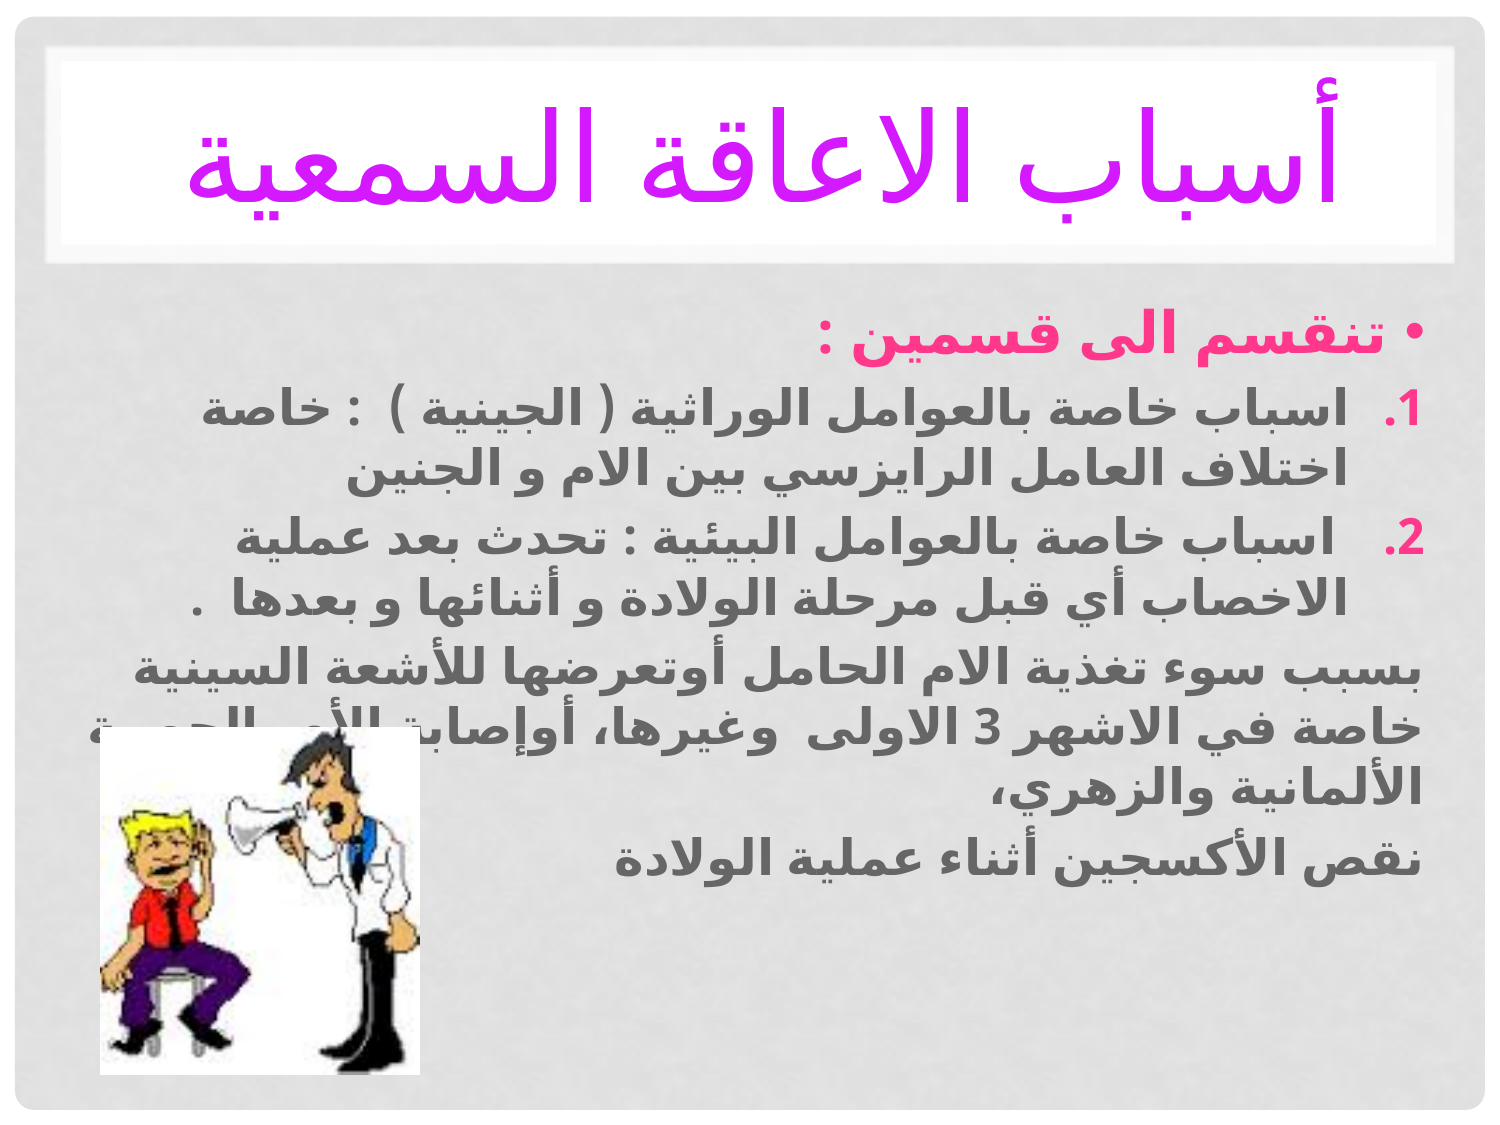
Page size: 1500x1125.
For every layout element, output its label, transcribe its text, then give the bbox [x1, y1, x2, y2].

title أسباب الاعاقة السمعية [69, 66, 1425, 238]
picture [100, 727, 420, 1075]
list تنقسم الى قسمين : اسباب خاصة بالعوامل الوراثية ( الجينية ) : خاصة اختلاف العامل الرايزسي بين الام و الجنين اسباب خاصة بالعوامل البيئية : تحدث بعد عملية الاخصاب أي قبل مرحلة الولادة و أثنائها و بعدها . بسبب سوء تغذية الام الحامل أوتعرضها للأشعة السينية خاصة في الاشهر 3 الاولى وغيرها، أوإصابة الأم بالحصبة الألمانية والزهري، نقص الأكسجين أثناء عملية الولادة [17, 287, 1459, 1005]
